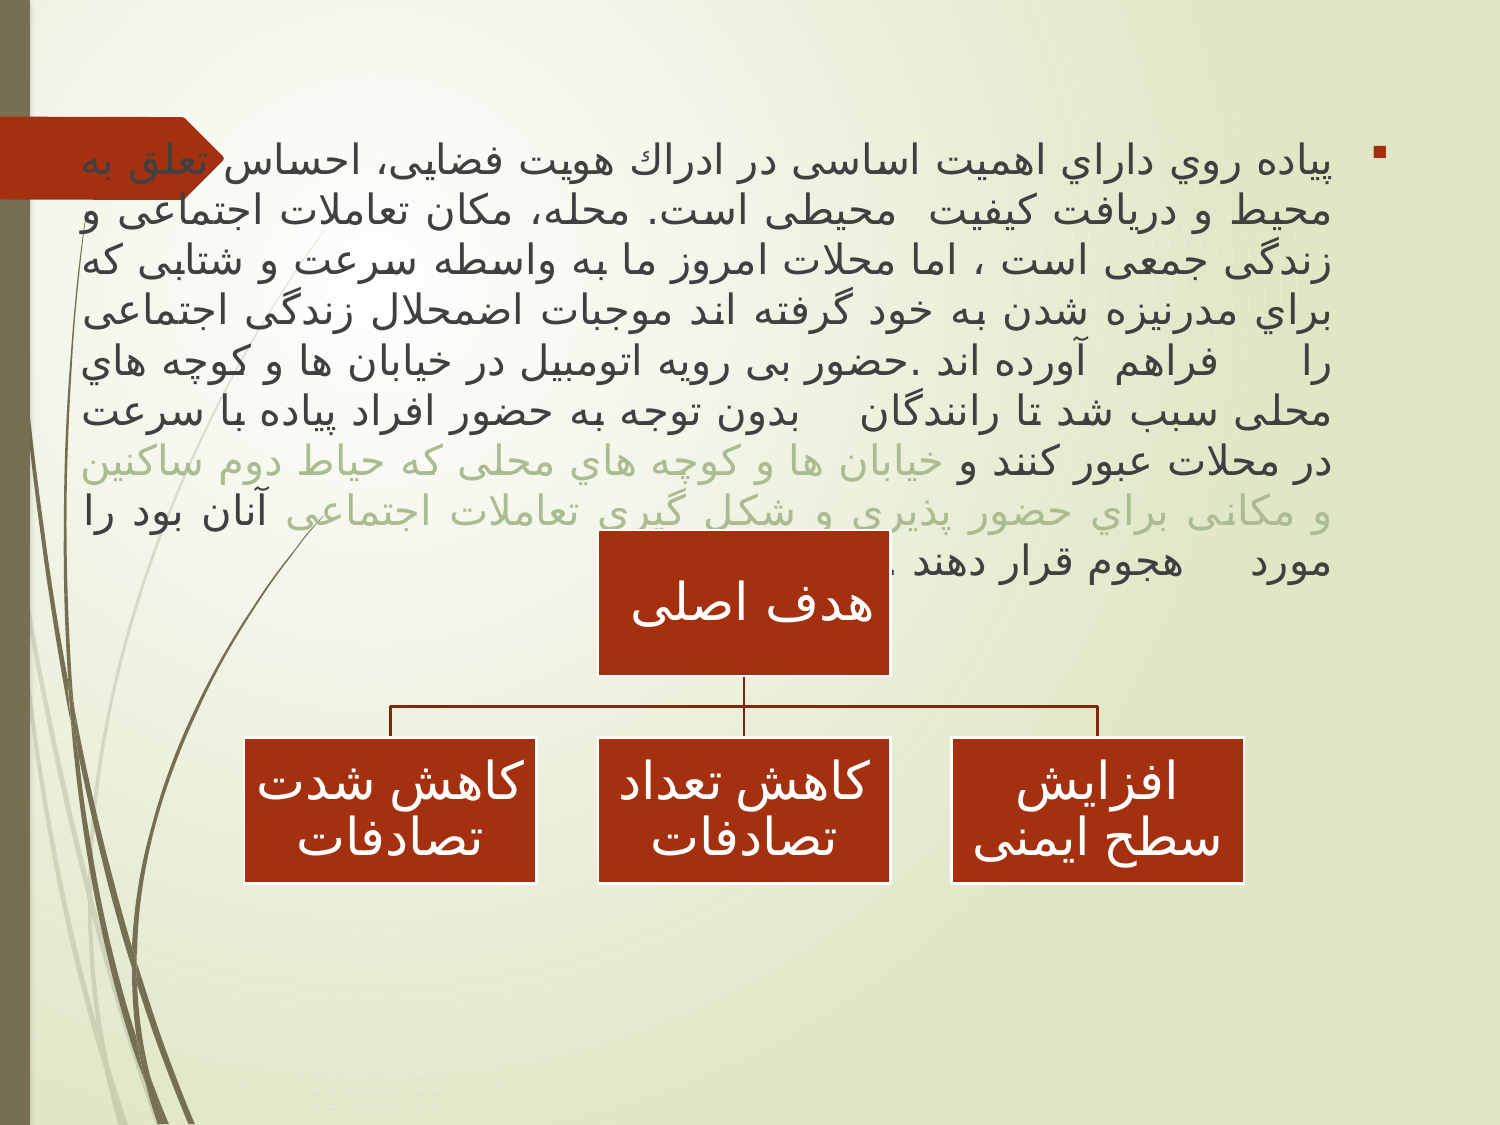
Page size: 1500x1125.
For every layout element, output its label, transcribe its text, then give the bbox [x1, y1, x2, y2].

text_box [243, 373, 1245, 1041]
list پیاده روي داراي اهمیت اساسی در ادراك هویت فضایی، احساس تعلق به محیط و دریافت کیفیت محیطی است. محله، مکان تعاملات اجتماعی و زندگی جمعی است ، اما محلات امروز ما به واسطه سرعت و شتابی که براي مدرنیزه شدن به خود گرفته اند موجبات اضمحلال زندگی اجتماعی را فراهم آورده اند .حضور بی رویه اتومبیل در خیابان ها و کوچه هاي محلی سبب شد تا رانندگان بدون توجه به حضور افراد پیاده با سرعت در محلات عبور کنند و خیابان ها و کوچه هاي محلی که حیاط دوم ساکنین و مکانی براي حضور پذیري و شکل گیري تعاملات اجتماعی آنان بود را مورد هجوم قرار دهند . [64, 125, 1424, 1024]
